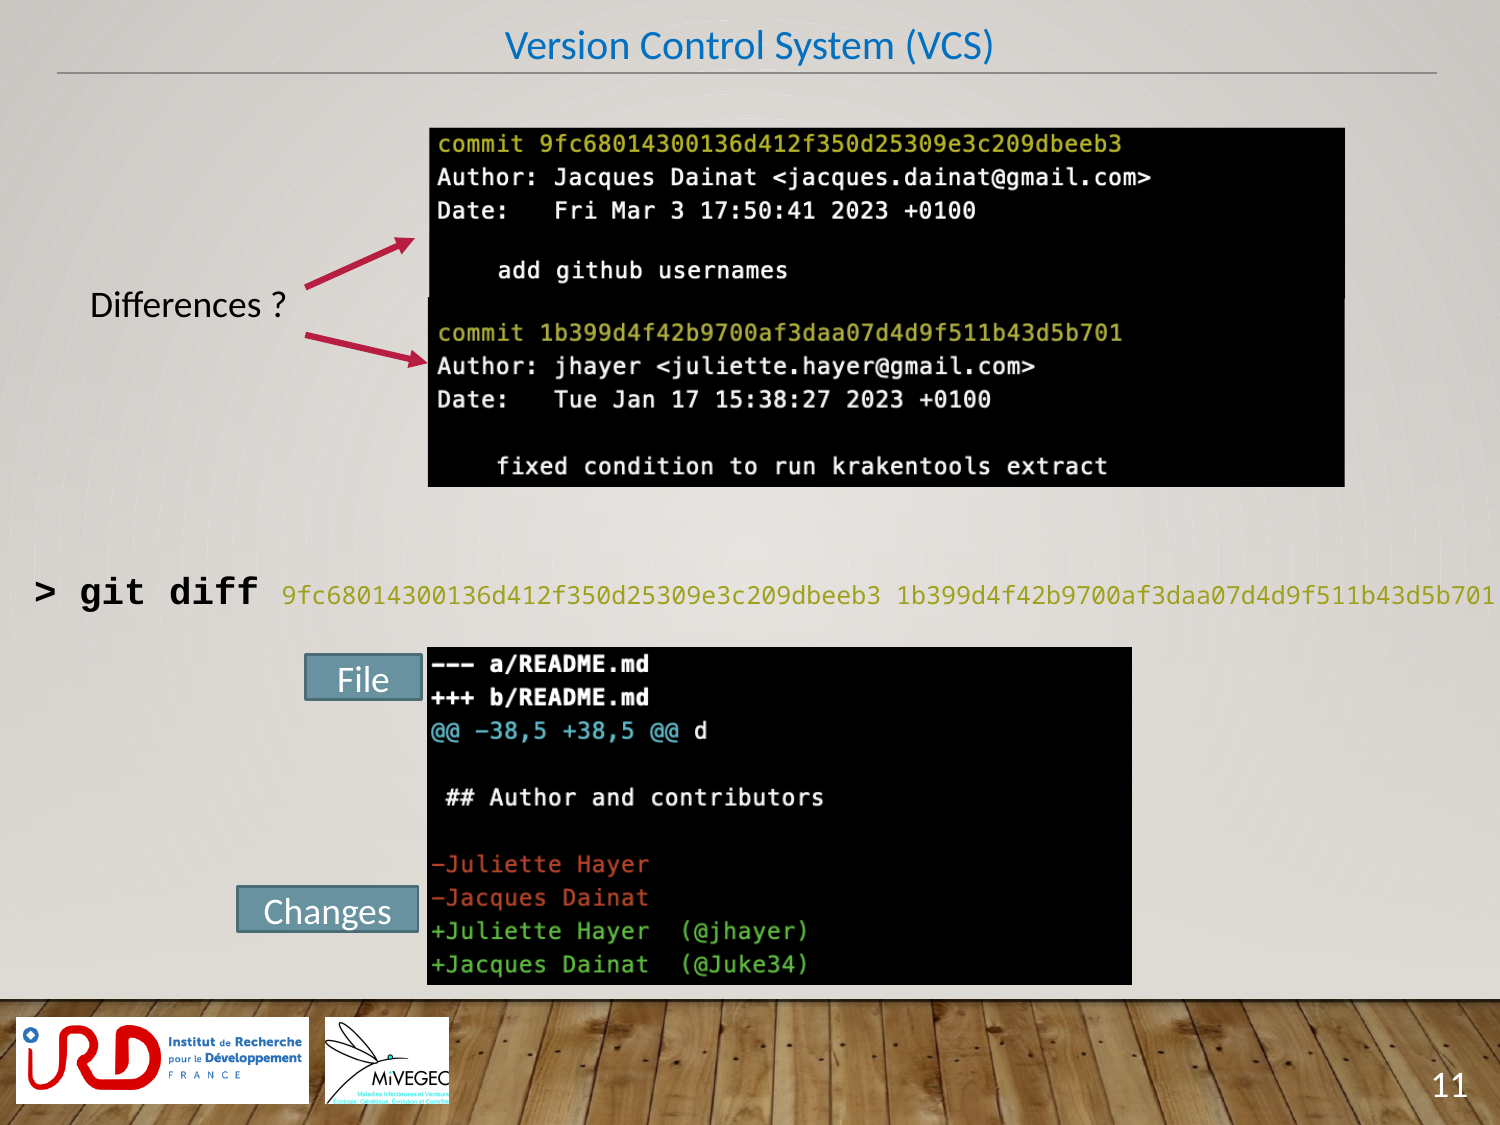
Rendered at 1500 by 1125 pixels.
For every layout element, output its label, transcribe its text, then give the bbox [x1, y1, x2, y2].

picture [0, 999, 1500, 1125]
text_box File [304, 653, 423, 701]
text_box > git diff 9fc68014300136d412f350d25309e3c209dbeeb3 1b399d4f42b9700af3daa07d4d9f511b43d5b701 [19, 559, 1500, 620]
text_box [305, 237, 416, 288]
text_box Differences ? [75, 272, 336, 333]
list Version Control System (VCS) [0, 0, 1500, 73]
picture [427, 127, 1345, 487]
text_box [305, 334, 429, 364]
text_box Changes [236, 885, 419, 933]
slide_number 11 [1378, 1052, 1484, 1103]
picture [427, 647, 1133, 986]
